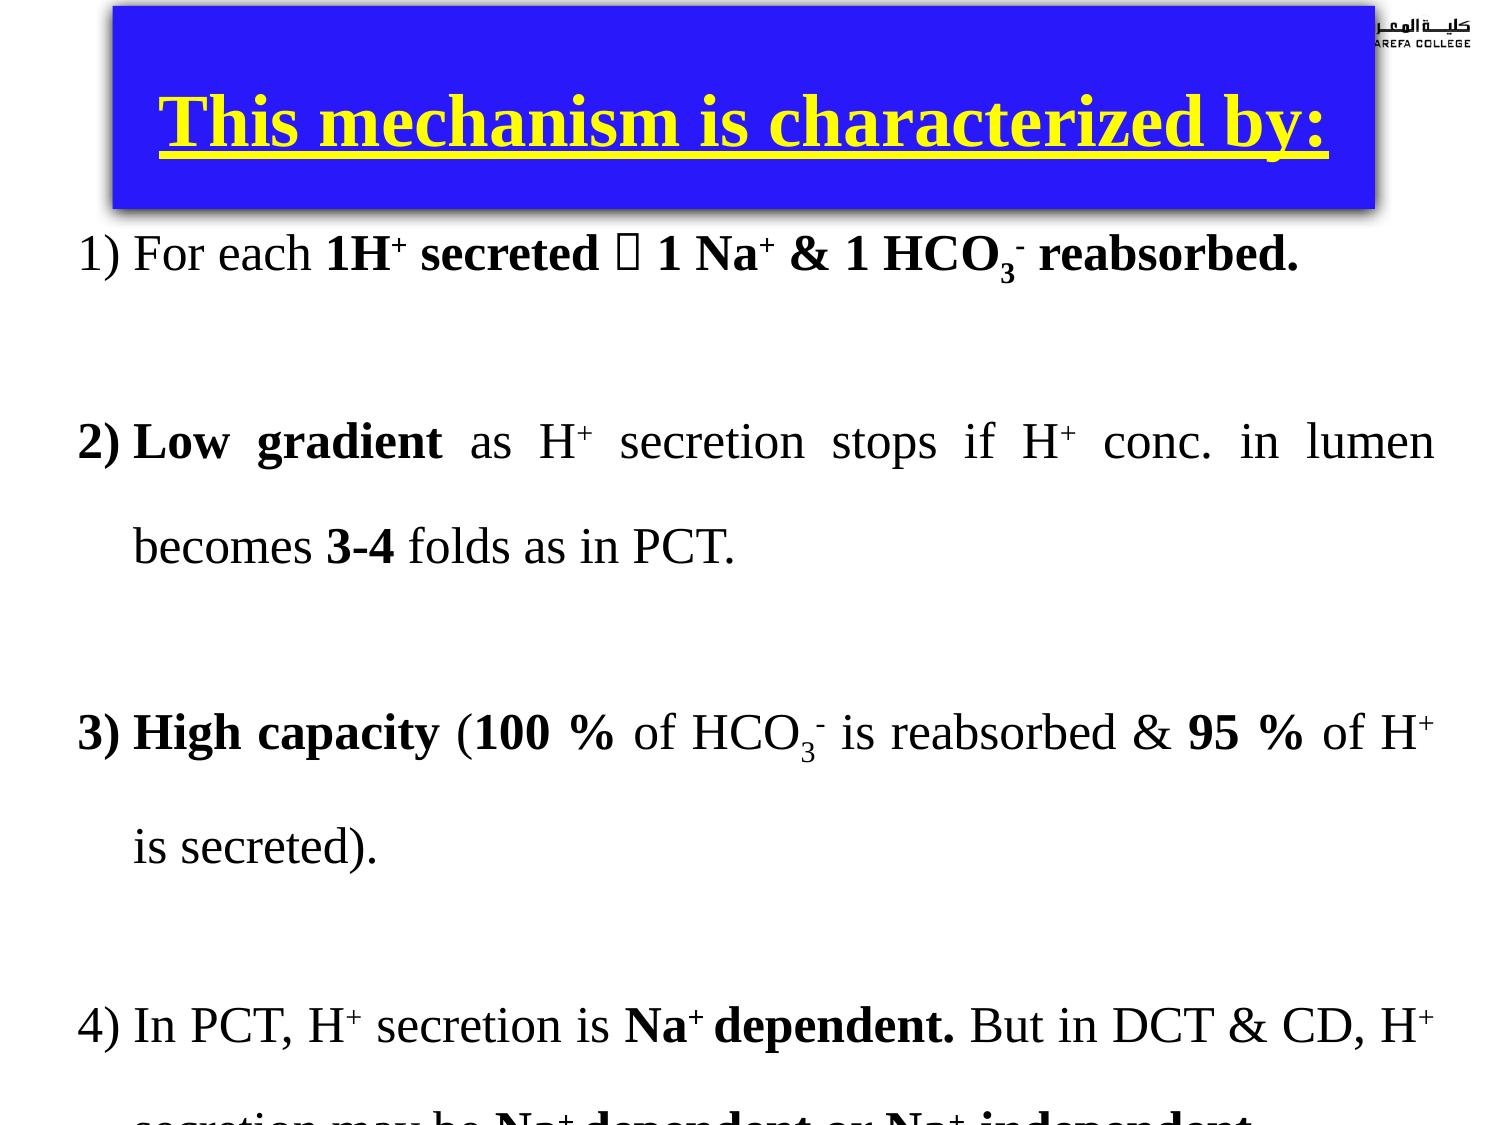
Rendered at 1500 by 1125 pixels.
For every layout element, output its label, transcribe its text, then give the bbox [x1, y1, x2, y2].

picture [1262, 0, 1475, 65]
title This mechanism is characterized by: [112, 5, 1375, 209]
list For each 1H+ secreted  1 Na+ & 1 HCO3- reabsorbed. Low gradient as H+ secretion stops if H+ conc. in lumen becomes 3-4 folds as in PCT. High capacity (100 % of HCO3- is reabsorbed & 95 % of H+ is secreted). In PCT, H+ secretion is Na+ dependent. But in DCT & CD, H+ secretion may be Na+ dependent or Na+ independent. [62, 162, 1450, 1125]
